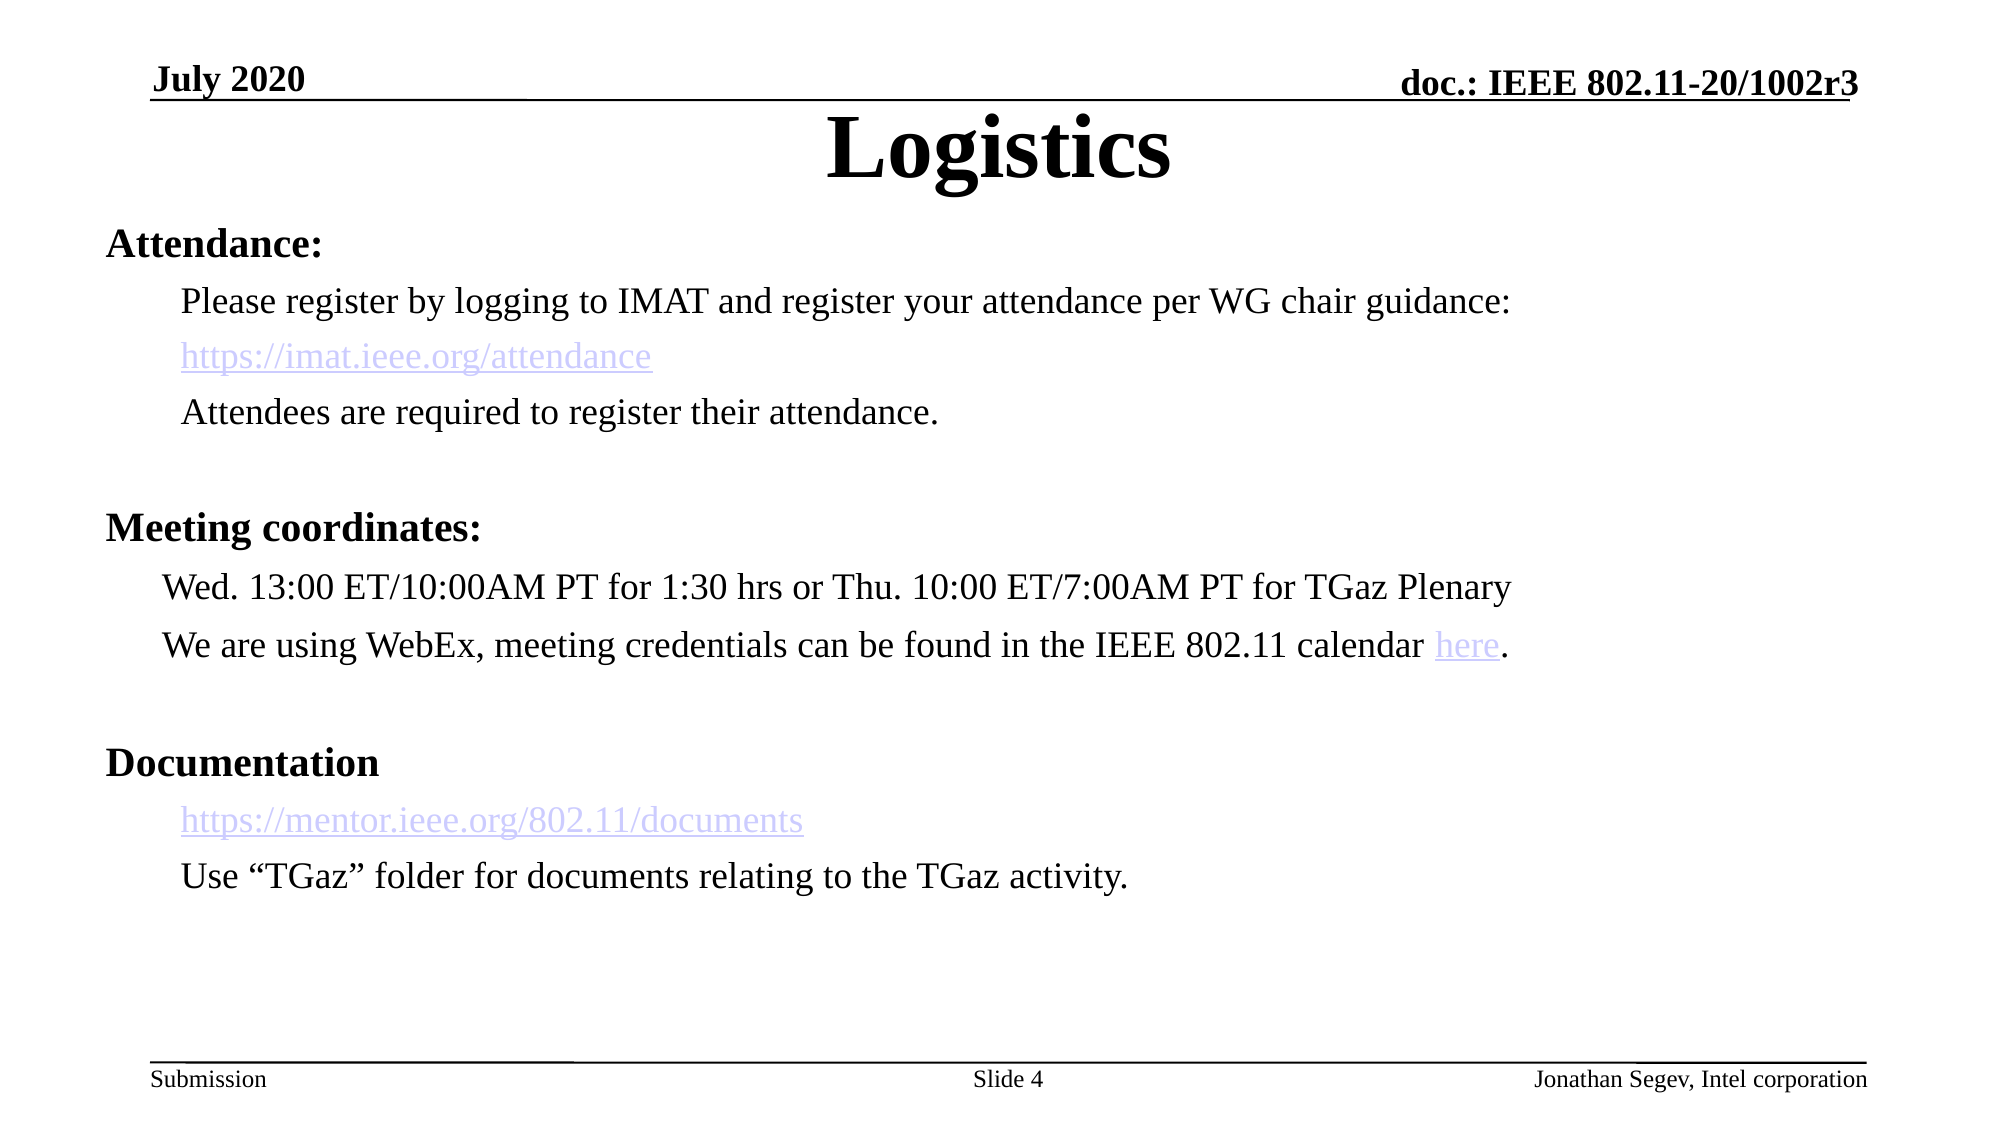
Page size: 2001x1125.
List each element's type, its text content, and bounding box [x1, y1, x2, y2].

slide_number Slide 4 [950, 1061, 1067, 1123]
footer Jonathan Segev, Intel corporation [1171, 1061, 1869, 1093]
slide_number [152, 54, 563, 100]
title Logistics [149, 112, 1850, 170]
list Attendance: Please register by logging to IMAT and register your attendance per WG chair guidance: https://imat.ieee.org/attendance Attendees are required to register their attendance. Meeting coordinates: Wed. 13:00 ET/10:00AM PT for 1:30 hrs or Thu. 10:00 ET/7:00AM PT for TGaz Plenary We are using WebEx, meeting credentials can be found in the IEEE 802.11 calendar here. Documentation https://mentor.ieee.org/802.11/documents Use “TGaz” folder for documents relating to the TGaz activity. [90, 207, 1898, 1000]
